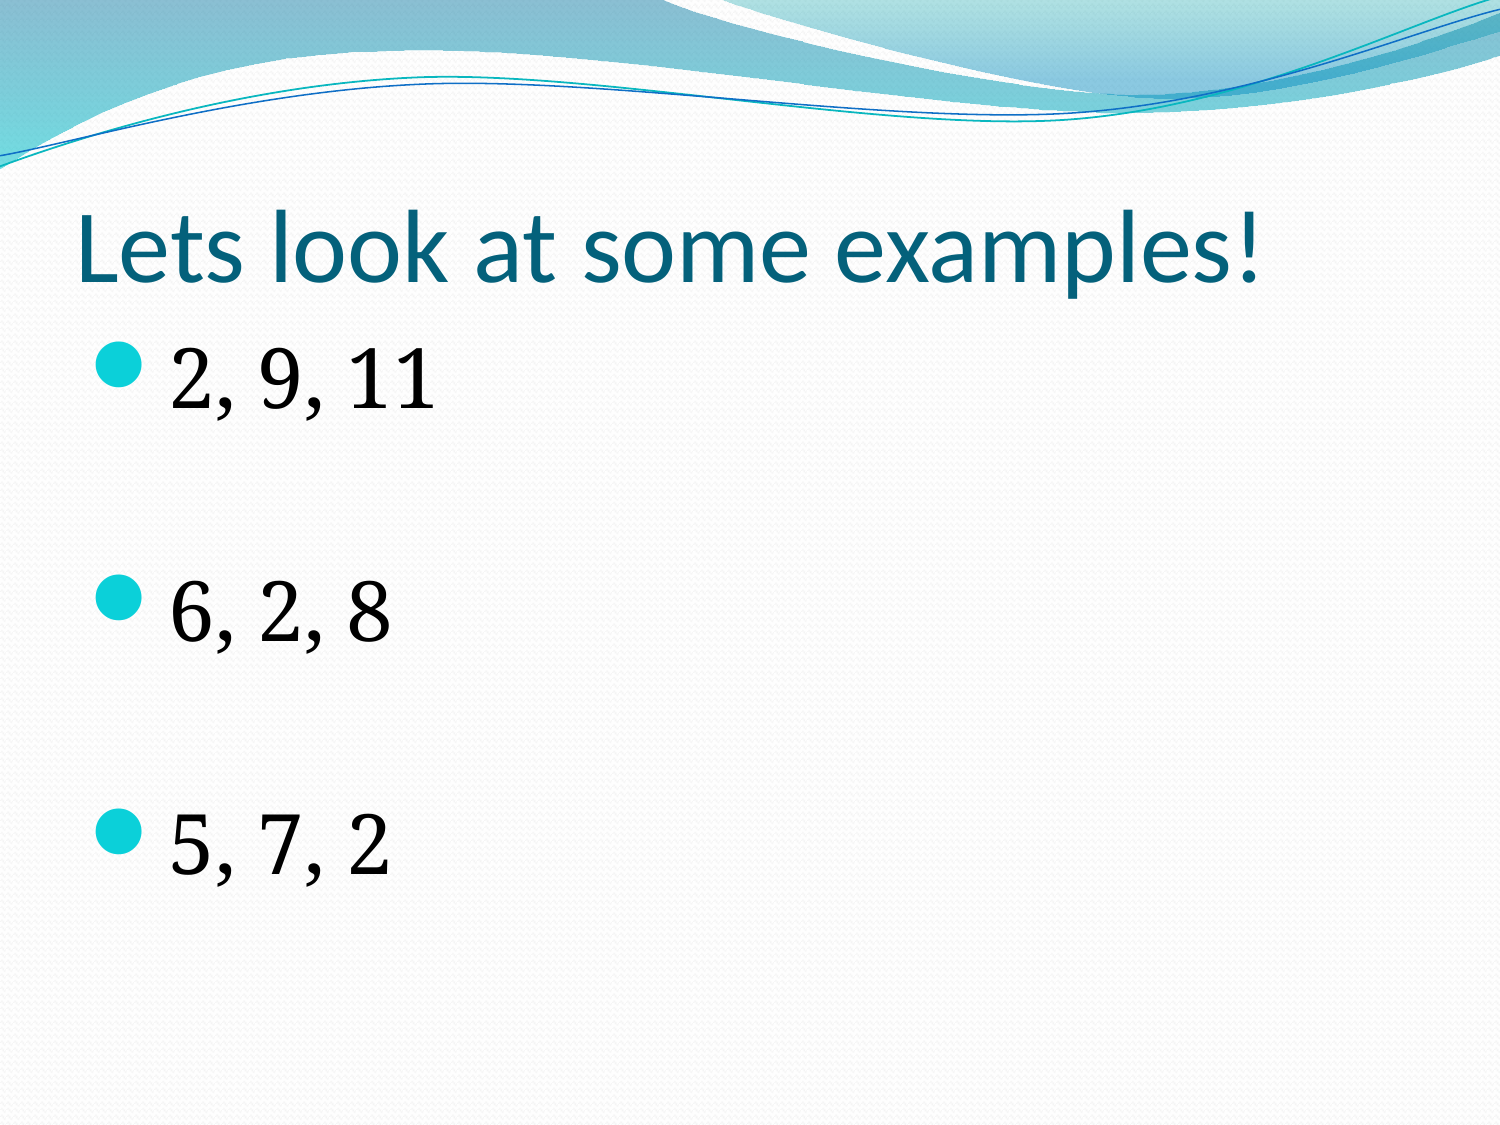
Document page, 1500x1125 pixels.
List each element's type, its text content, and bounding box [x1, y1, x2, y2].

title Lets look at some examples! [75, 115, 1425, 303]
list 2, 9, 11 6, 2, 8 5, 7, 2 [75, 317, 1425, 1038]
